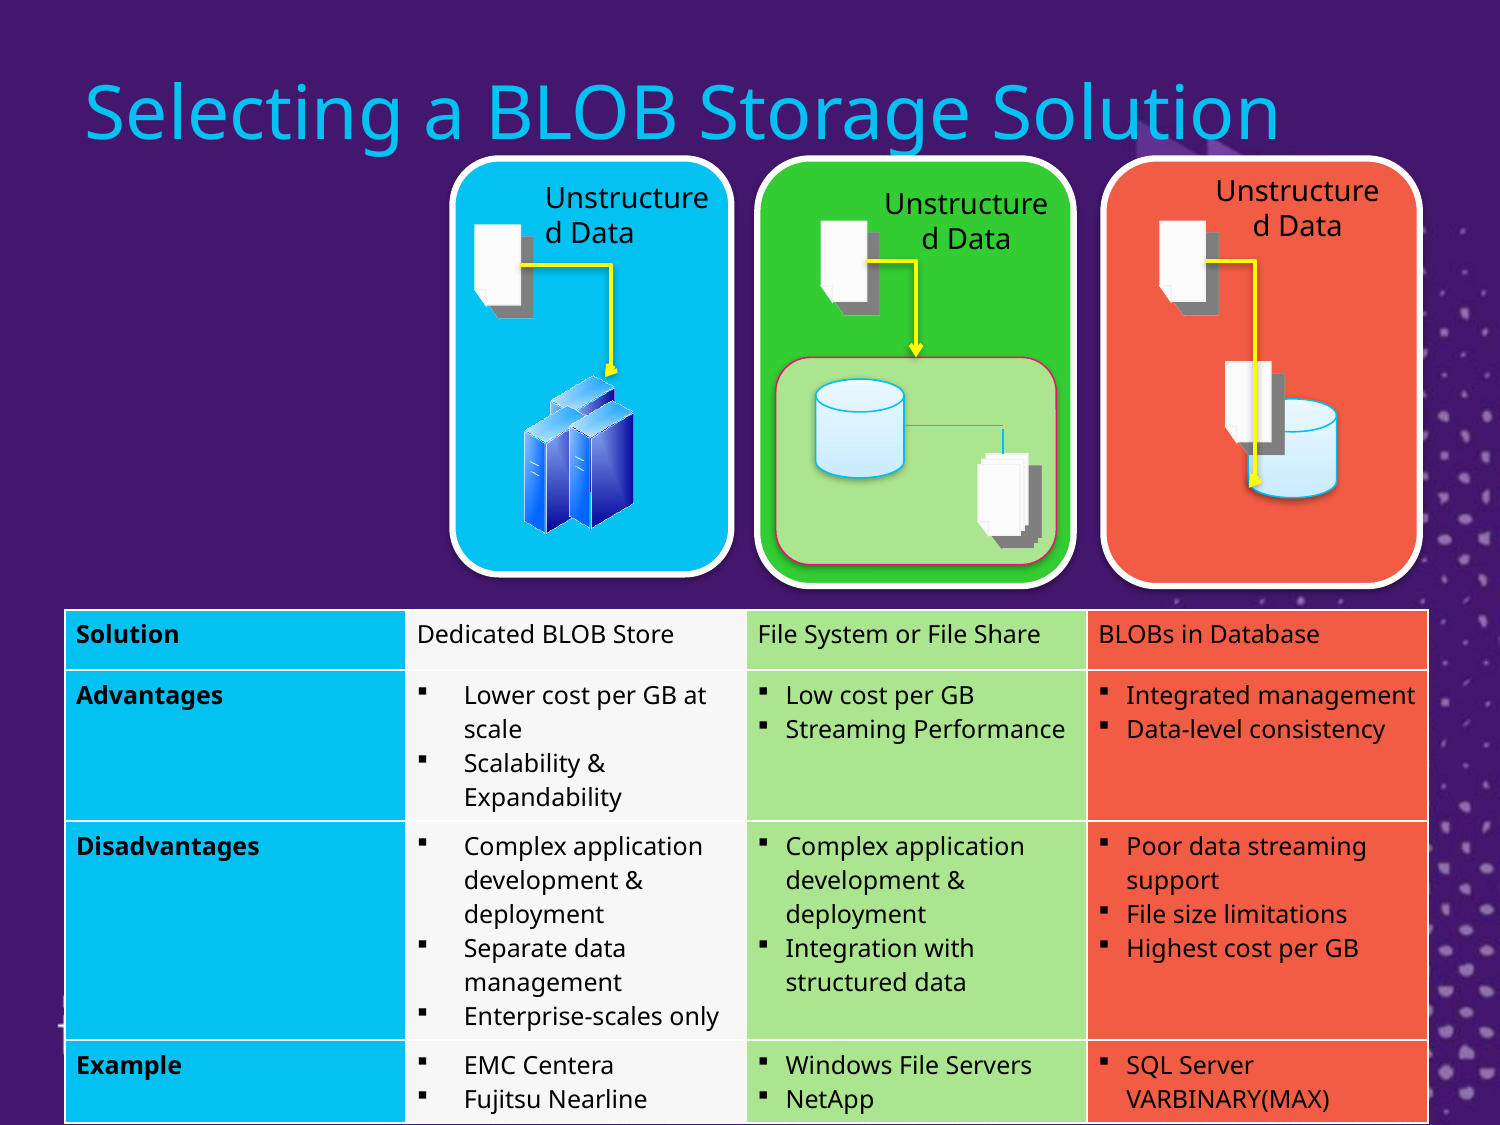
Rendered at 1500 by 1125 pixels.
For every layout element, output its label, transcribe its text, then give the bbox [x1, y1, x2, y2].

table_header File System or File Share [747, 611, 1086, 669]
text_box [1204, 260, 1250, 489]
table_cell Advantages [66, 671, 405, 820]
table_cell SQL Server VARBINARY(MAX) [1088, 1041, 1427, 1122]
table_cell Poor data streaming support File size limitations Highest cost per GB [1088, 822, 1427, 1039]
text_box [1257, 398, 1338, 499]
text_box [520, 263, 605, 378]
text_box [475, 225, 521, 305]
table_header BLOBs in Database [1088, 611, 1427, 669]
text_box [754, 155, 1077, 590]
table_cell Lower cost per GB at scale Scalability & Expandability [407, 671, 746, 820]
text_box Unstructured Data [544, 178, 725, 249]
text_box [866, 260, 917, 358]
table_cell Complex application development & deployment Separate data management Enterprise-scales only [407, 822, 746, 1039]
text_box Unstructured Data [1207, 172, 1388, 243]
table_cell Complex application development & deployment Integration with structured data [747, 822, 1086, 1039]
table_cell EMC Centera Fujitsu Nearline [407, 1041, 746, 1122]
text_box [774, 356, 1058, 566]
text_box [814, 378, 905, 479]
text_box [1262, 362, 1271, 442]
table_header Solution [66, 611, 405, 669]
table_cell Integrated management Data-level consistency [1088, 671, 1427, 820]
text_box Unstructured Data [876, 185, 1057, 256]
text_box [1100, 155, 1423, 590]
text_box [1160, 221, 1206, 302]
picture [0, 0, 1500, 1125]
table_header Dedicated BLOB Store [407, 611, 746, 669]
table_cell Example [66, 1041, 405, 1122]
text_box [821, 221, 867, 302]
table_cell Low cost per GB Streaming Performance [747, 671, 1086, 820]
text_box [978, 454, 1028, 536]
table_cell Disadvantages [66, 822, 405, 1039]
table_cell Windows File Servers NetApp [747, 1041, 1086, 1122]
text_box [449, 155, 735, 578]
title Selecting a BLOB Storage Solution [69, 15, 1420, 204]
